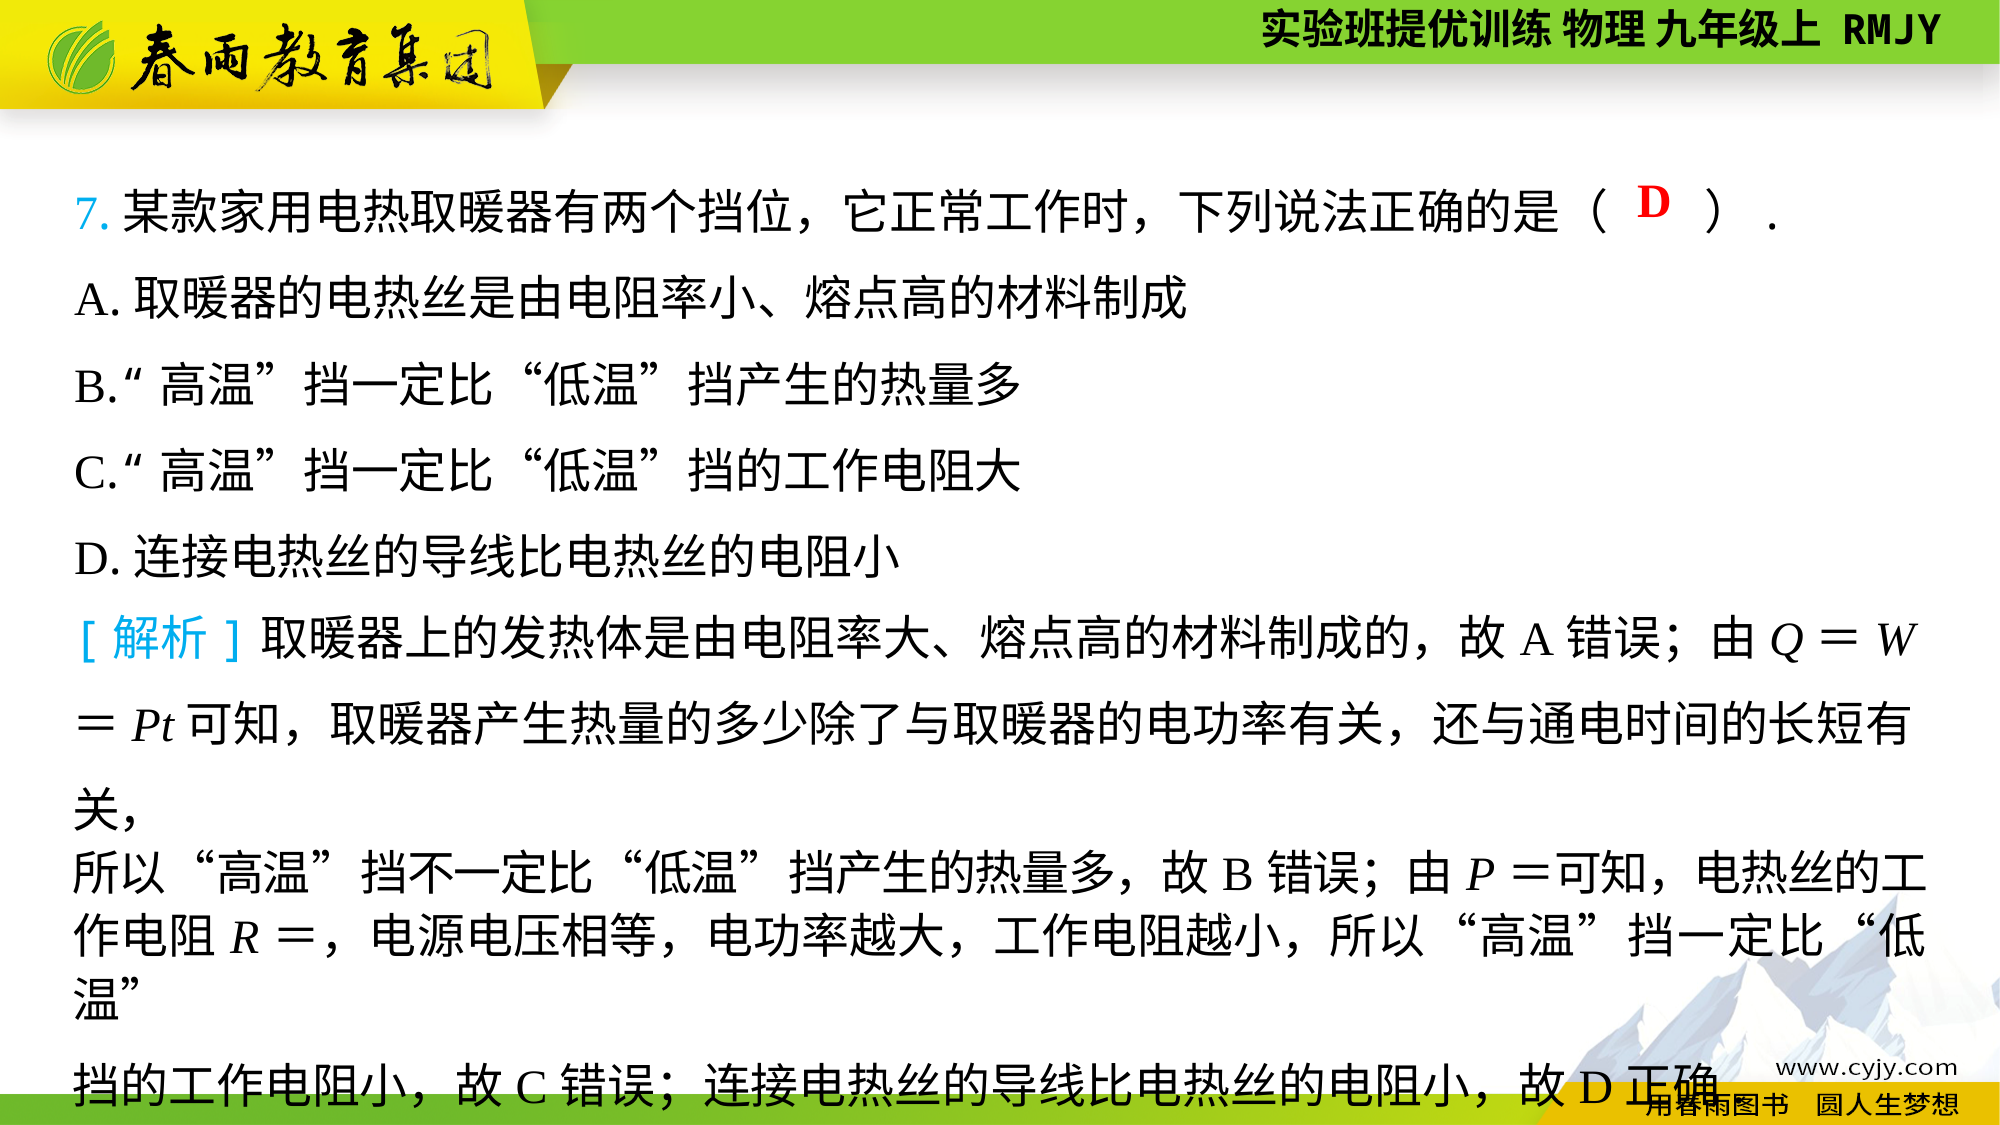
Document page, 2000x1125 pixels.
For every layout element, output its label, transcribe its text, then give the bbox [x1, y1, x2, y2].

list 7.某款家用电热取暖器有两个挡位，它正常工作时，下列说法正确的是（ ）. A.取暖器的电热丝是由电阻率小、熔点高的材料制成 B.“高温”挡一定比“低温”挡产生的热量多 C.“高温”挡一定比“低温”挡的工作电阻大 D.连接电热丝的导线比电热丝的电阻小 [59, 145, 1944, 586]
text_box D [1622, 161, 1687, 235]
picture [0, 0, 2000, 1125]
